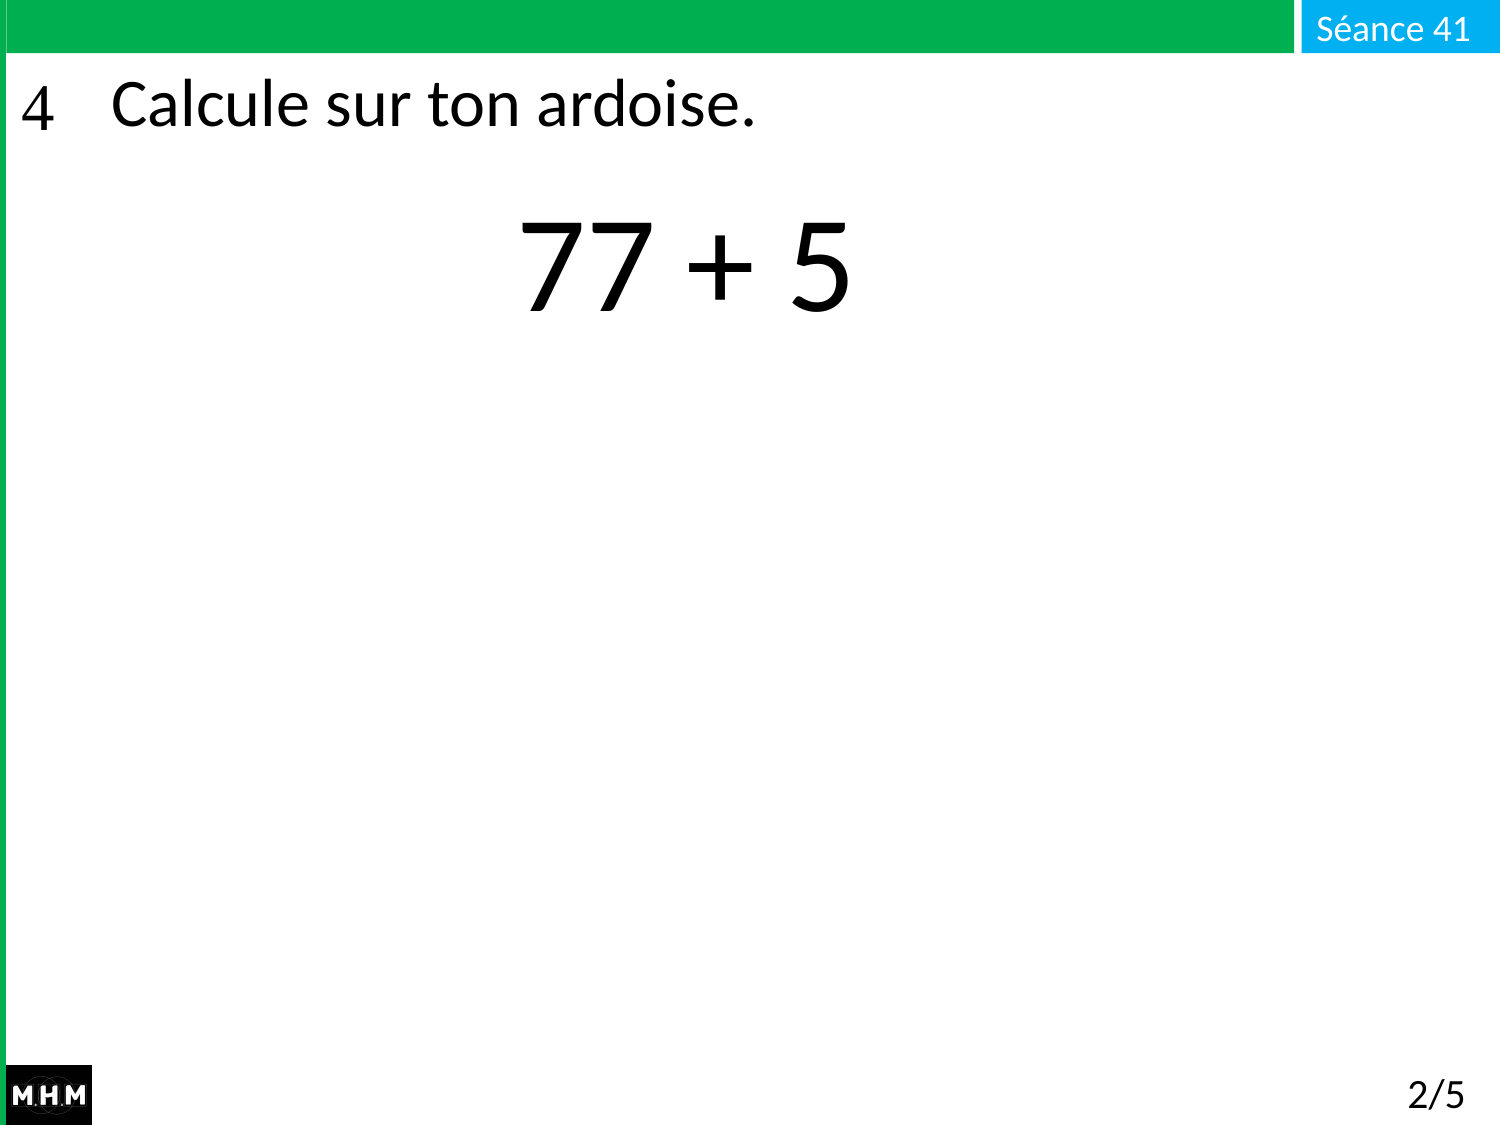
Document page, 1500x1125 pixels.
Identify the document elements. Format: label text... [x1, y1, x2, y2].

list 2/5 [1373, 1064, 1500, 1125]
title Calcule sur ton ardoise. [96, 60, 1391, 150]
text_box 77 + 5 [480, 166, 924, 346]
picture [6, 1065, 92, 1125]
